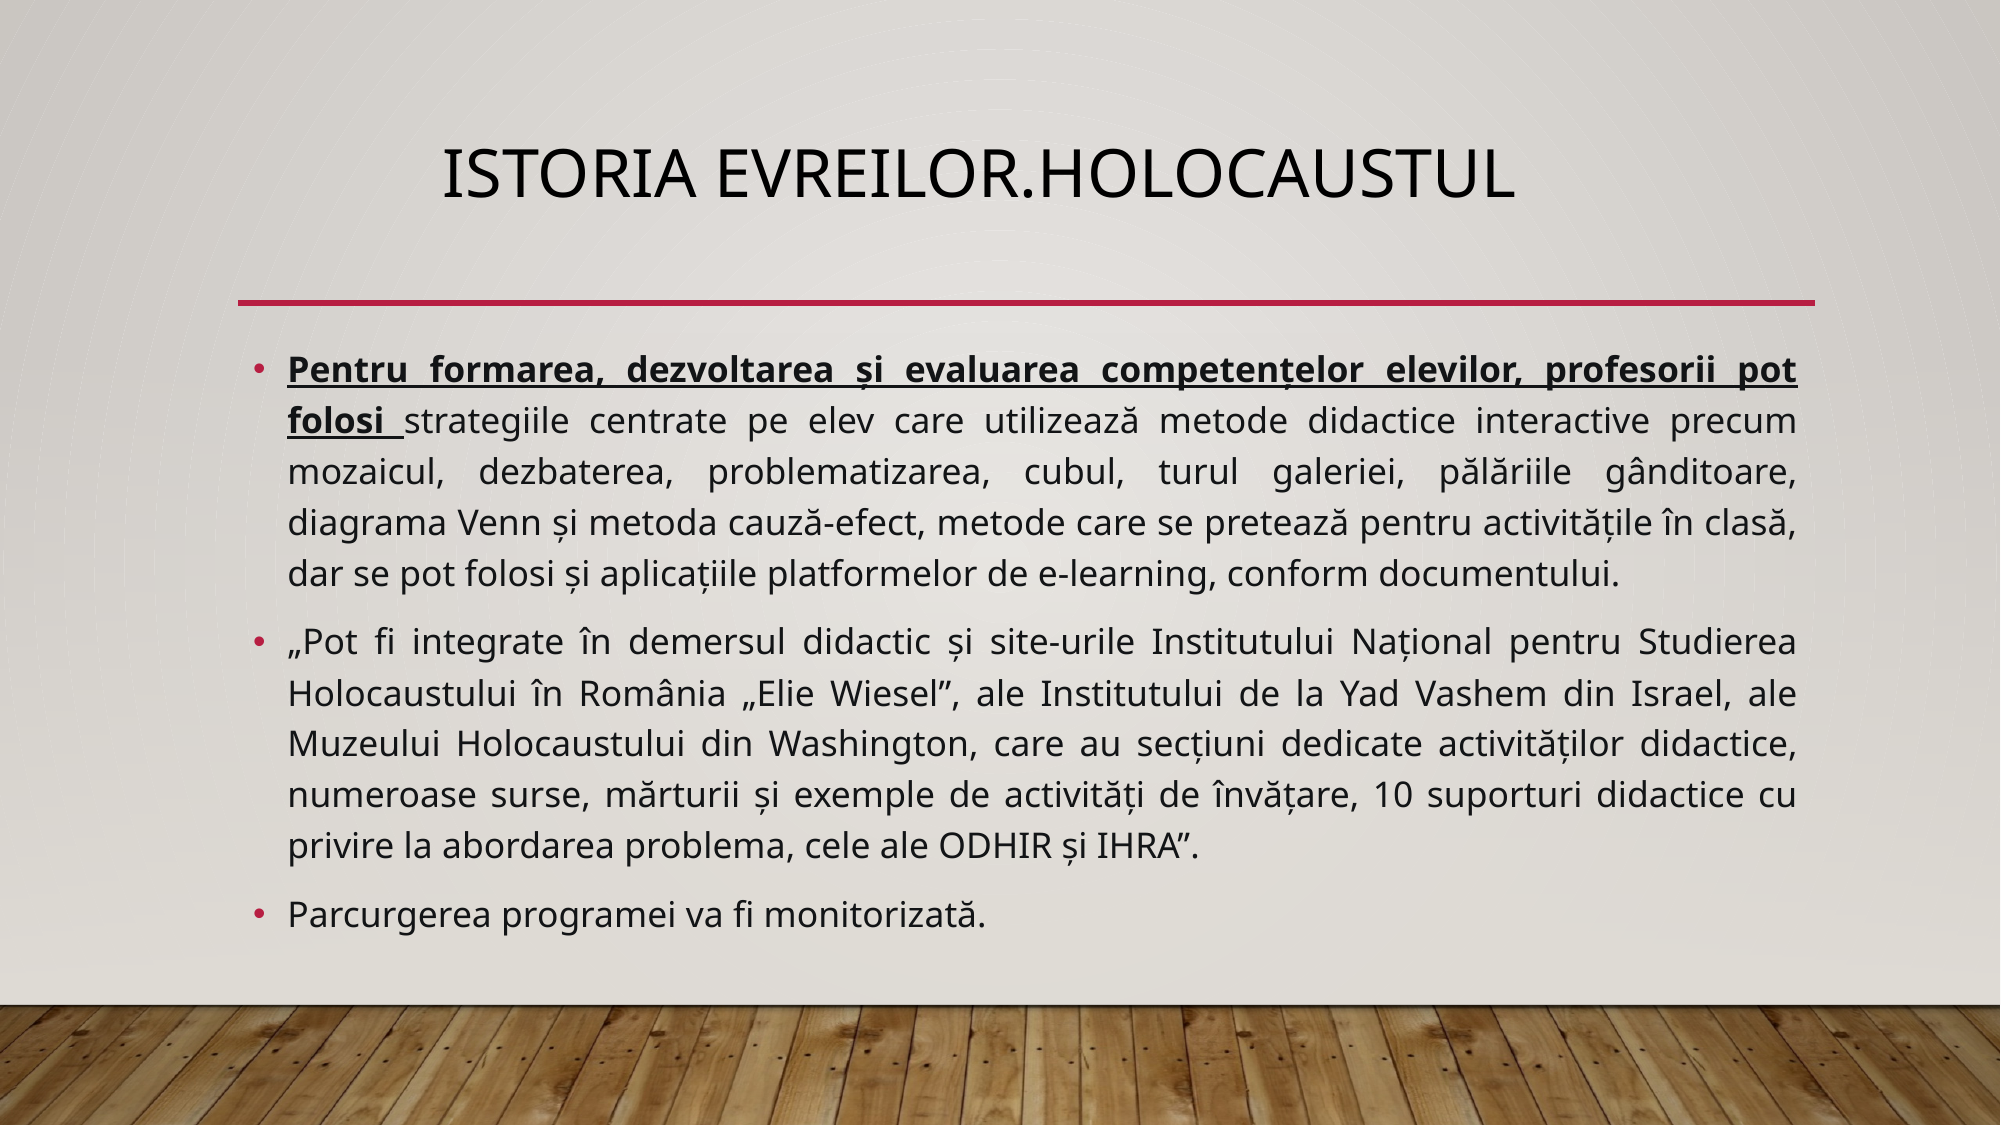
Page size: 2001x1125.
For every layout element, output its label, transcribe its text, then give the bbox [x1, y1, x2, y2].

list Pentru formarea, dezvoltarea și evaluarea competențelor elevilor, profesorii pot folosi strategiile centrate pe elev care utilizează metode didactice interactive precum mozaicul, dezbaterea, problematizarea, cubul, turul galeriei, pălăriile gânditoare, diagrama Venn și metoda cauză-efect, metode care se pretează pentru activitățile în clasă, dar se pot folosi și aplicațiile platformelor de e-learning, conform documentului. „Pot fi integrate în demersul didactic și site-urile Institutului Național pentru Studierea Holocaustului în România „Elie Wiesel”, ale Institutului de la Yad Vashem din Israel, ale Muzeului Holocaustului din Washington, care au secțiuni dedicate activităților didactice, numeroase surse, mărturii și exemple de activități de învățare, 10 suporturi didactice cu privire la abordarea problema, cele ale ODHIR și IHRA”. Parcurgerea programei va fi monitorizată. [238, 330, 1814, 945]
title Istoria evreilor.holocaustul [238, 131, 1814, 305]
picture [0, 1005, 2000, 1125]
